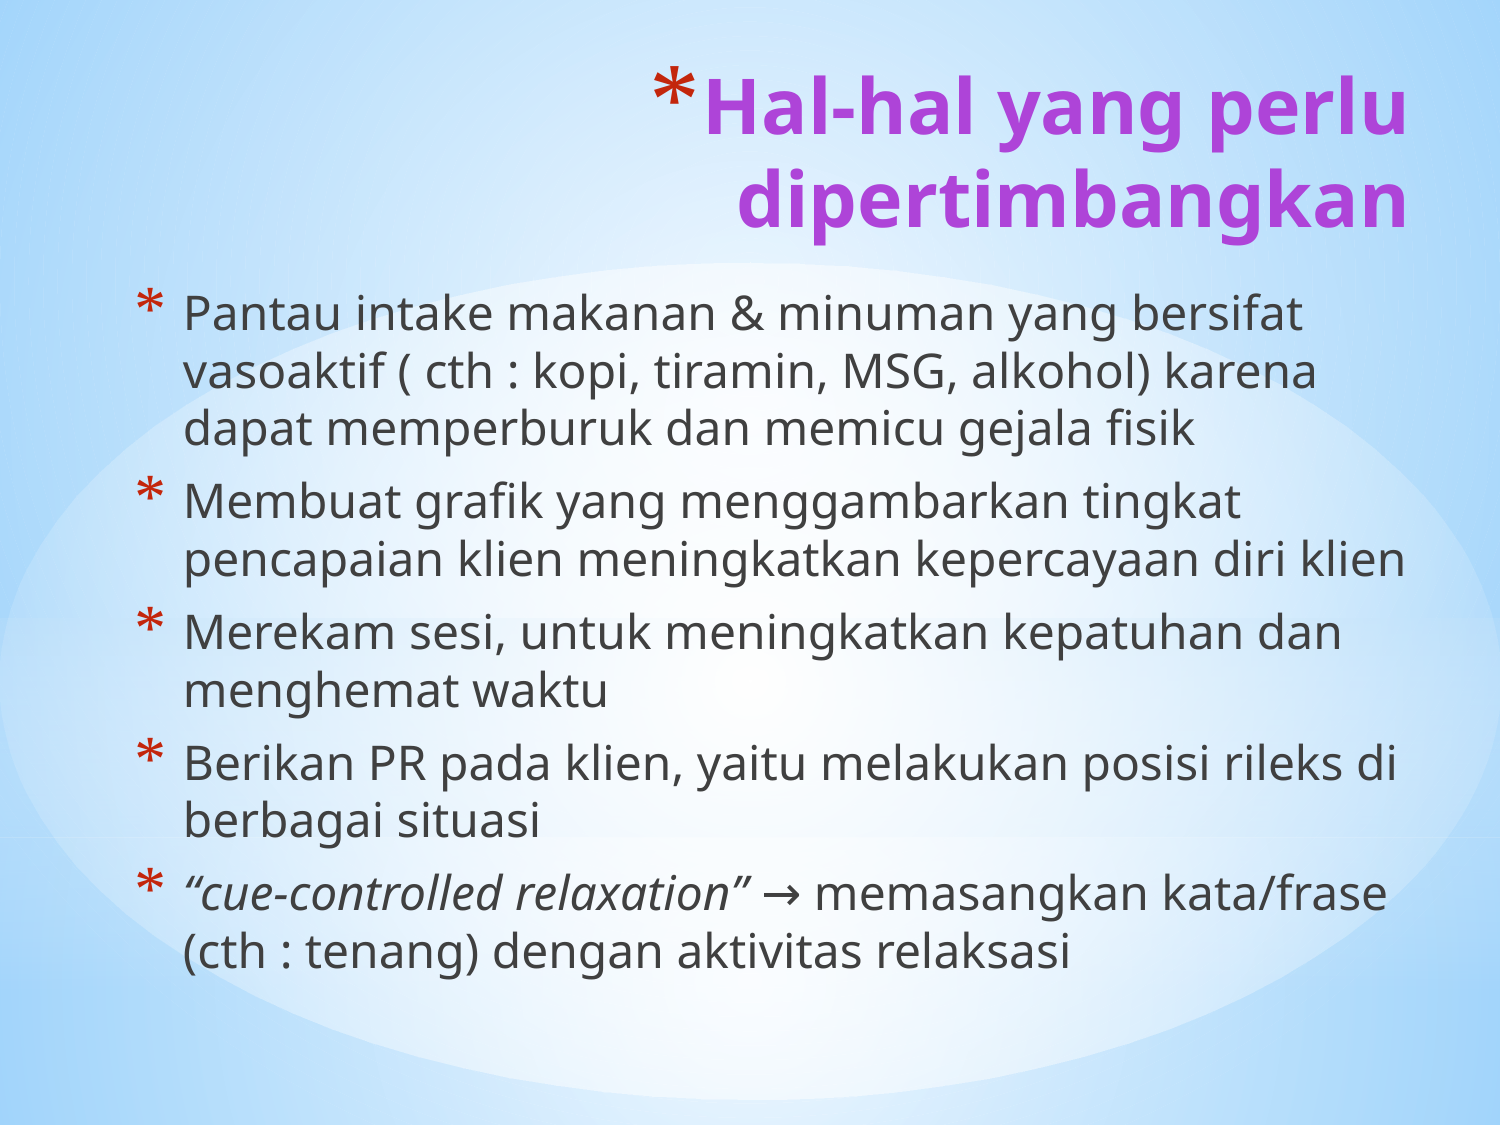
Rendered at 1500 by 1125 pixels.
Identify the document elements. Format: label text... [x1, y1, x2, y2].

title Hal-hal yang perlu dipertimbangkan [37, 50, 1425, 238]
list Pantau intake makanan & minuman yang bersifat vasoaktif ( cth : kopi, tiramin, MSG, alkohol) karena dapat memperburuk dan memicu gejala fisik Membuat grafik yang menggambarkan tingkat pencapaian klien meningkatkan kepercayaan diri klien Merekam sesi, untuk meningkatkan kepatuhan dan menghemat waktu Berikan PR pada klien, yaitu melakukan posisi rileks di berbagai situasi “cue-controlled relaxation” → memasangkan kata/frase (cth : tenang) dengan aktivitas relaksasi [112, 275, 1425, 1013]
